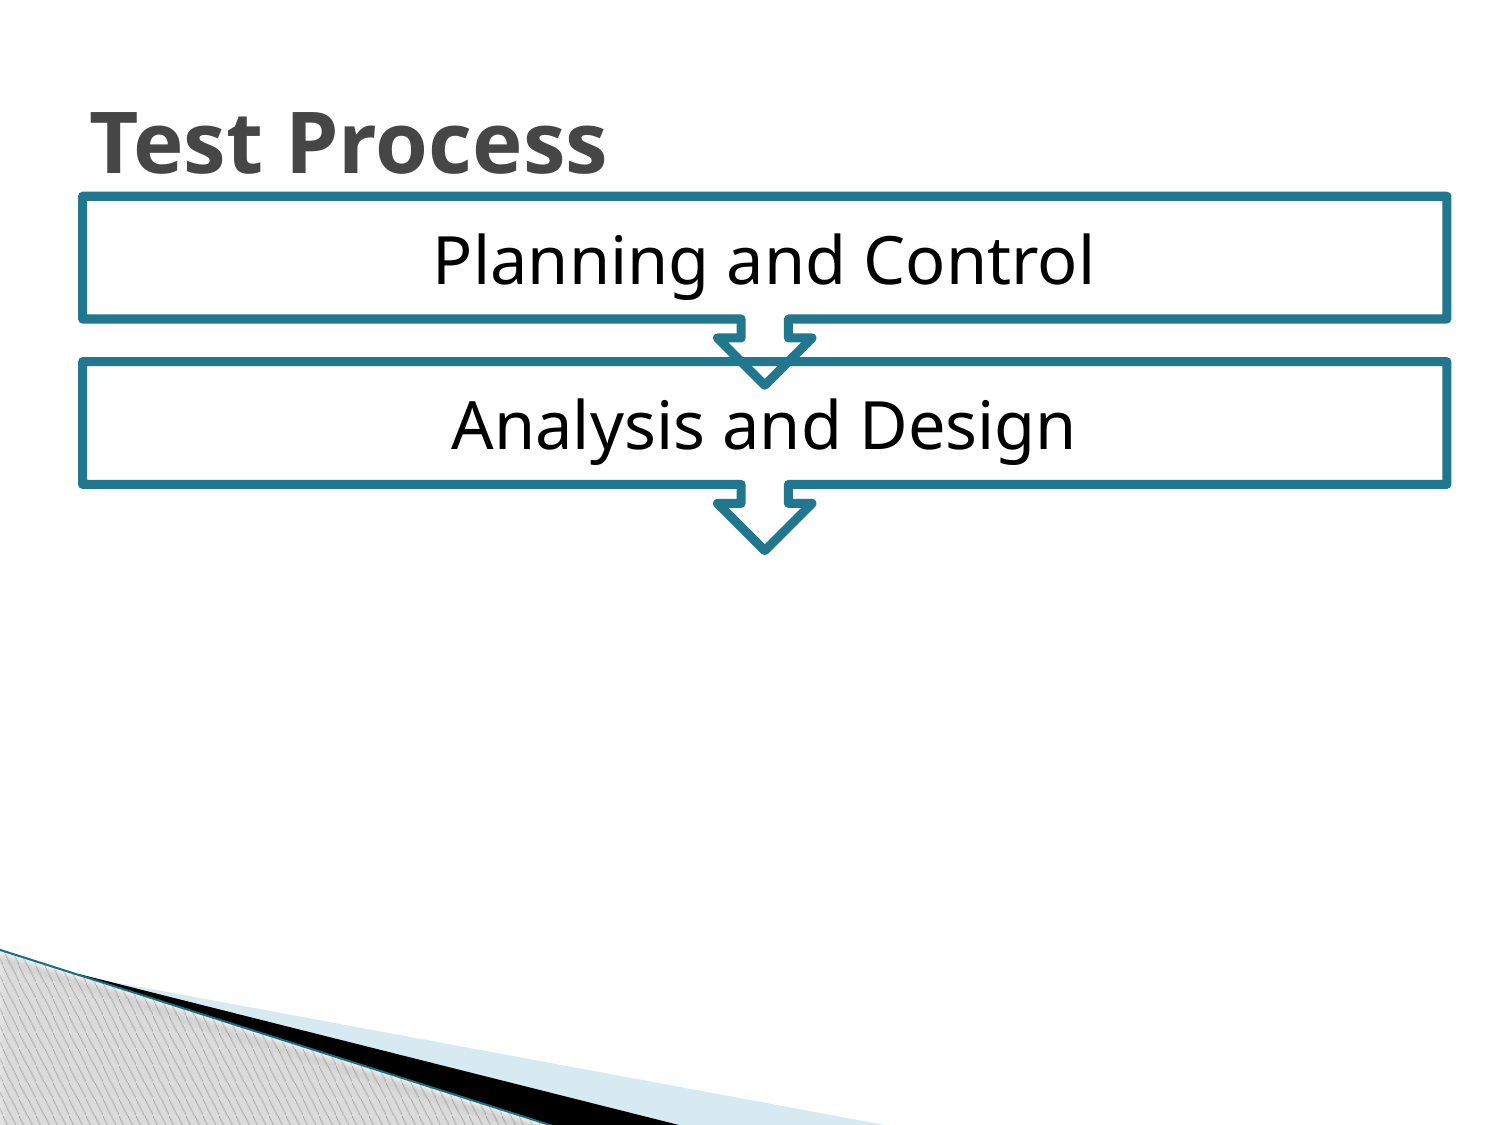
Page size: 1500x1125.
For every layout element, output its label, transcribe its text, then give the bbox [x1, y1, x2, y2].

title Test Process [75, 45, 1425, 233]
text_box Analysis and Design [78, 357, 1452, 556]
text_box Planning and Control [78, 191, 1452, 357]
